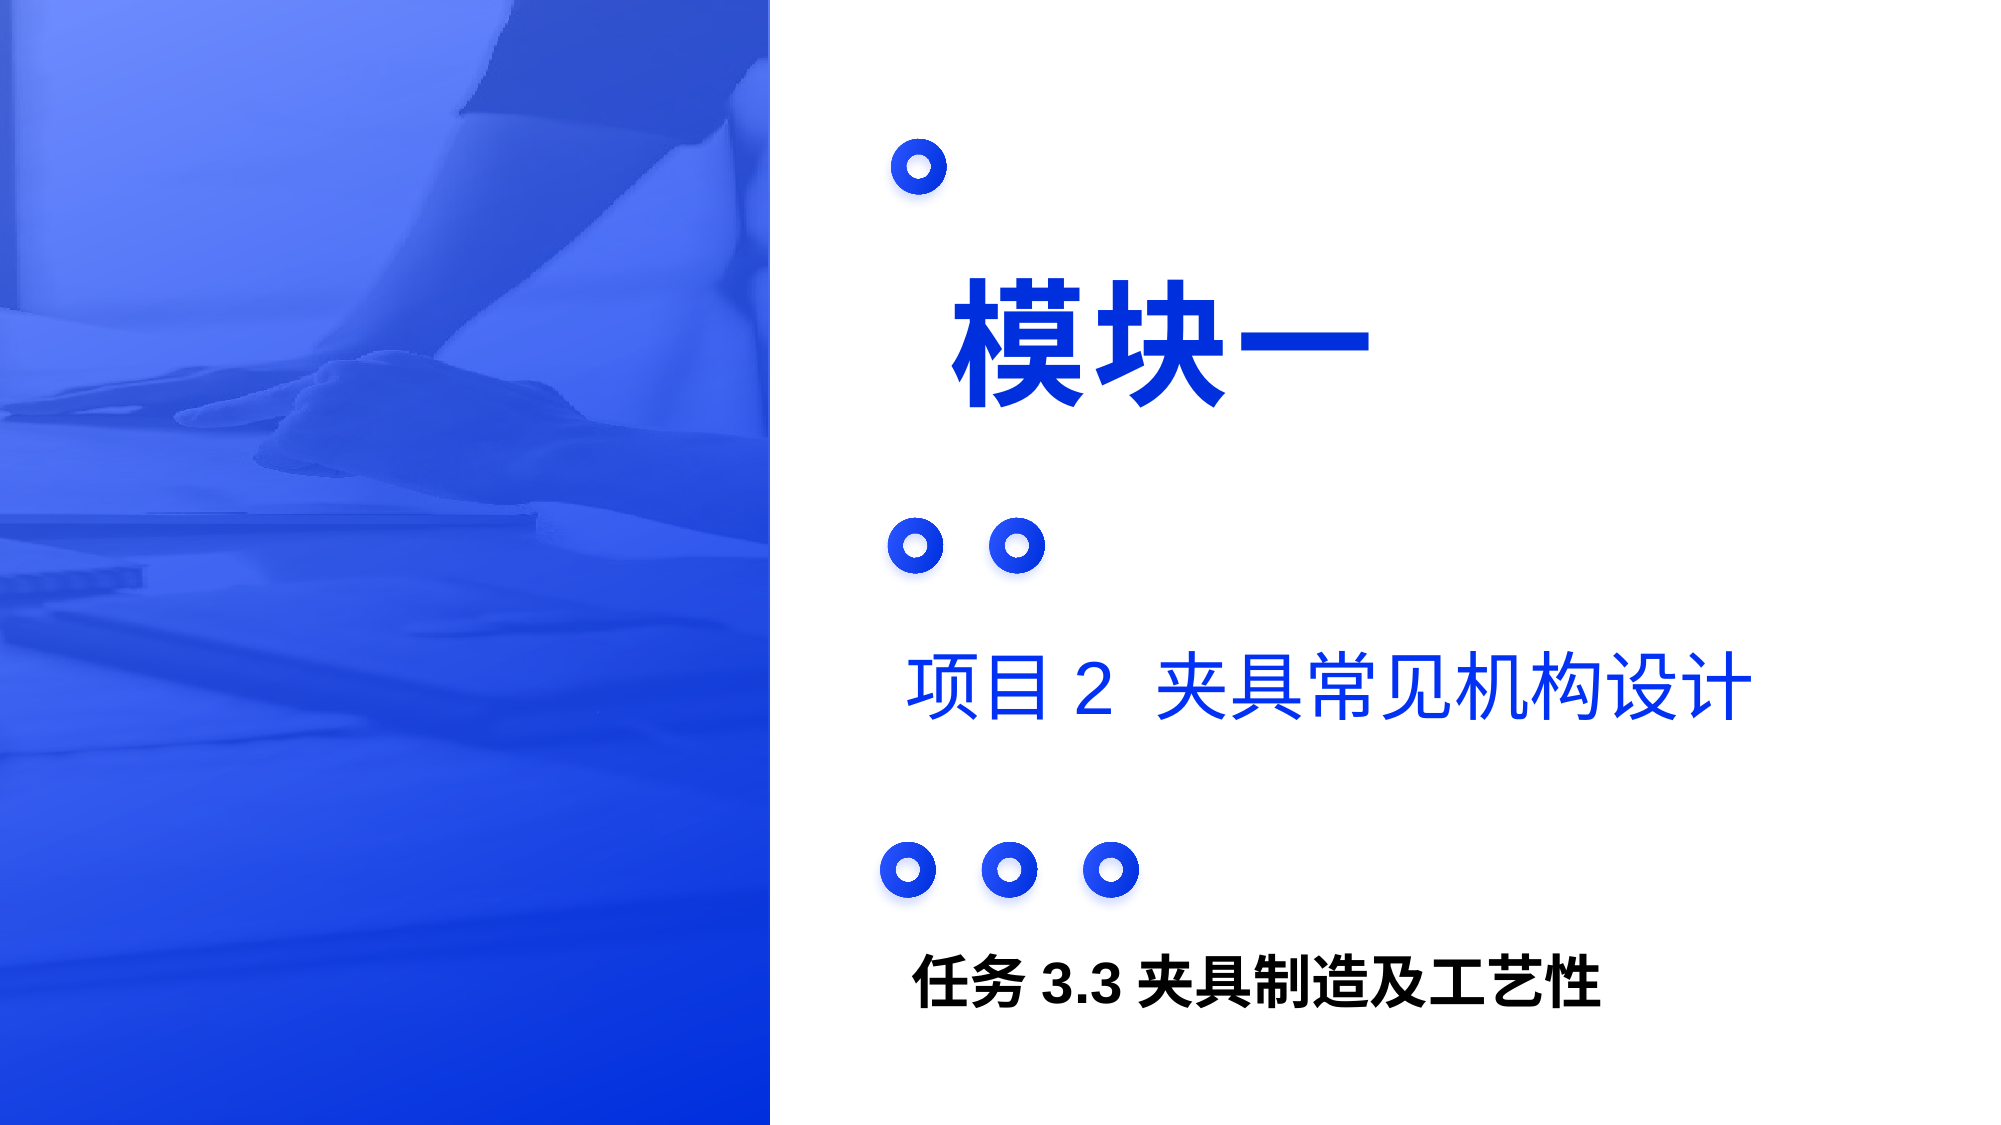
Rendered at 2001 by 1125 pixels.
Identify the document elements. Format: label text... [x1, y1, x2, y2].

text_box [988, 516, 1046, 575]
text_box [1082, 841, 1140, 899]
text_box [879, 841, 937, 899]
text_box [980, 841, 1039, 899]
text_box 项目2 夹具常见机构设计 [890, 587, 1847, 913]
text_box 模块一 [934, 250, 1703, 369]
text_box [890, 137, 948, 196]
text_box 任务3.3夹具制造及工艺性 [896, 938, 1881, 1023]
text_box [886, 516, 945, 575]
picture [0, 0, 768, 1125]
